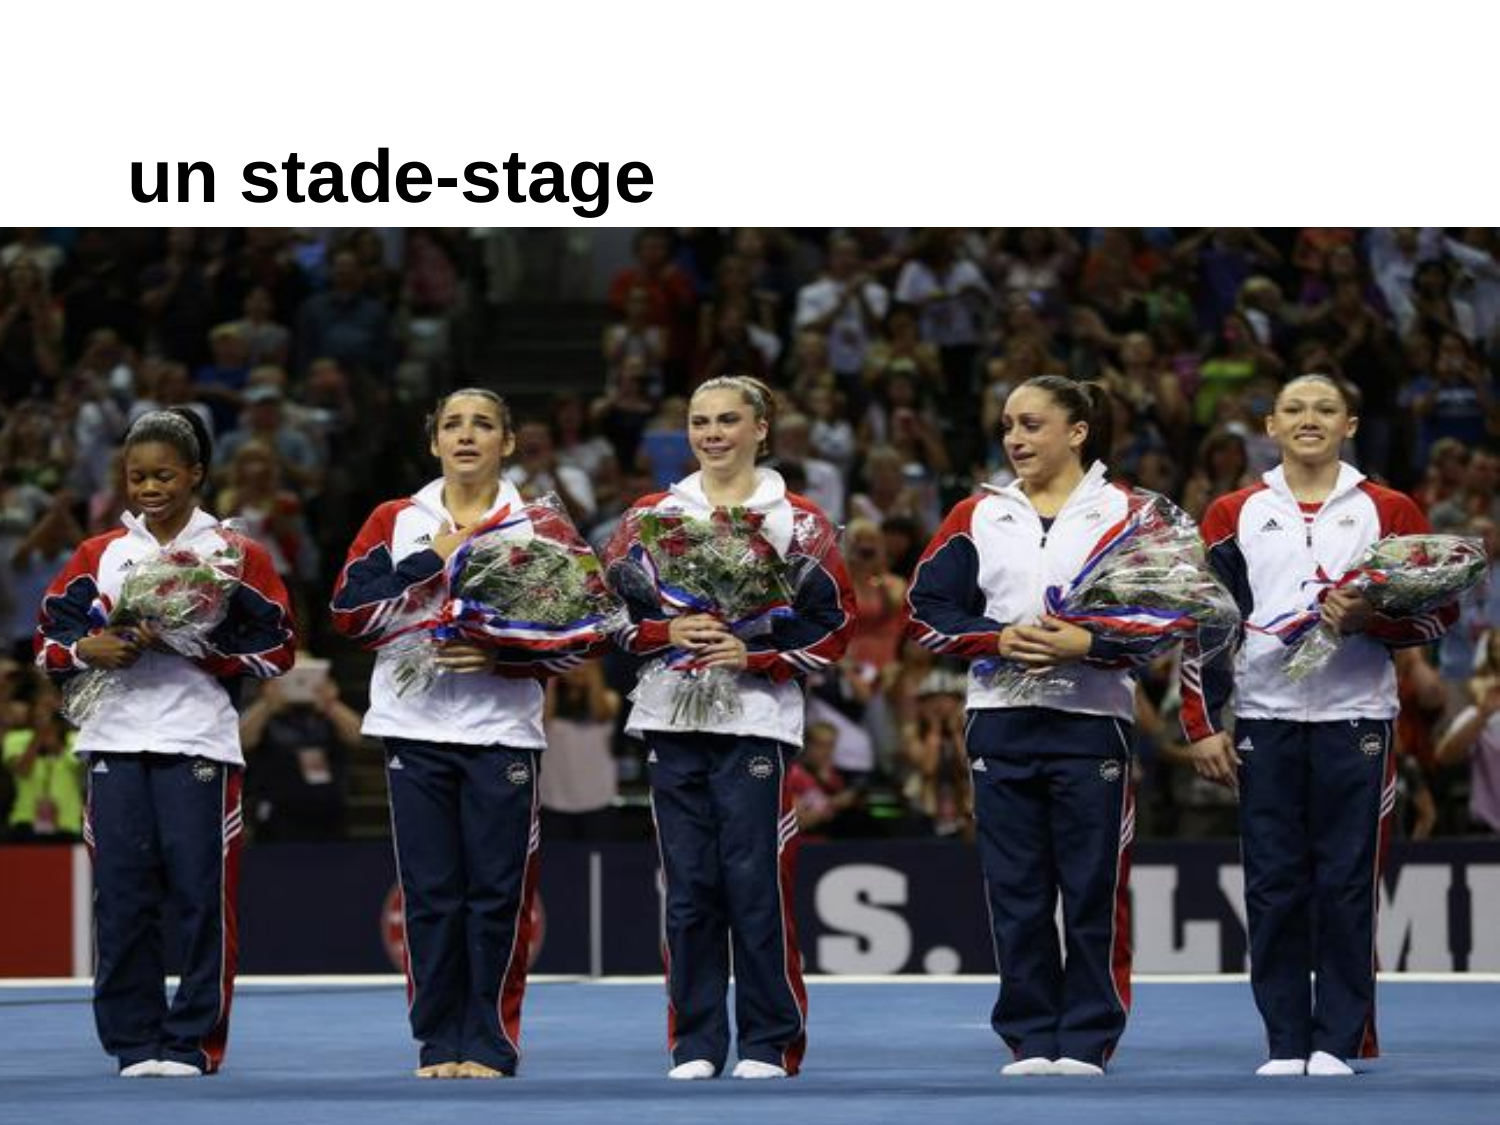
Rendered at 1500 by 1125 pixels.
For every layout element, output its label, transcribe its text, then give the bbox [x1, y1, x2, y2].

title un stade-stage [75, 14, 1425, 227]
text_box [0, 227, 1500, 1125]
